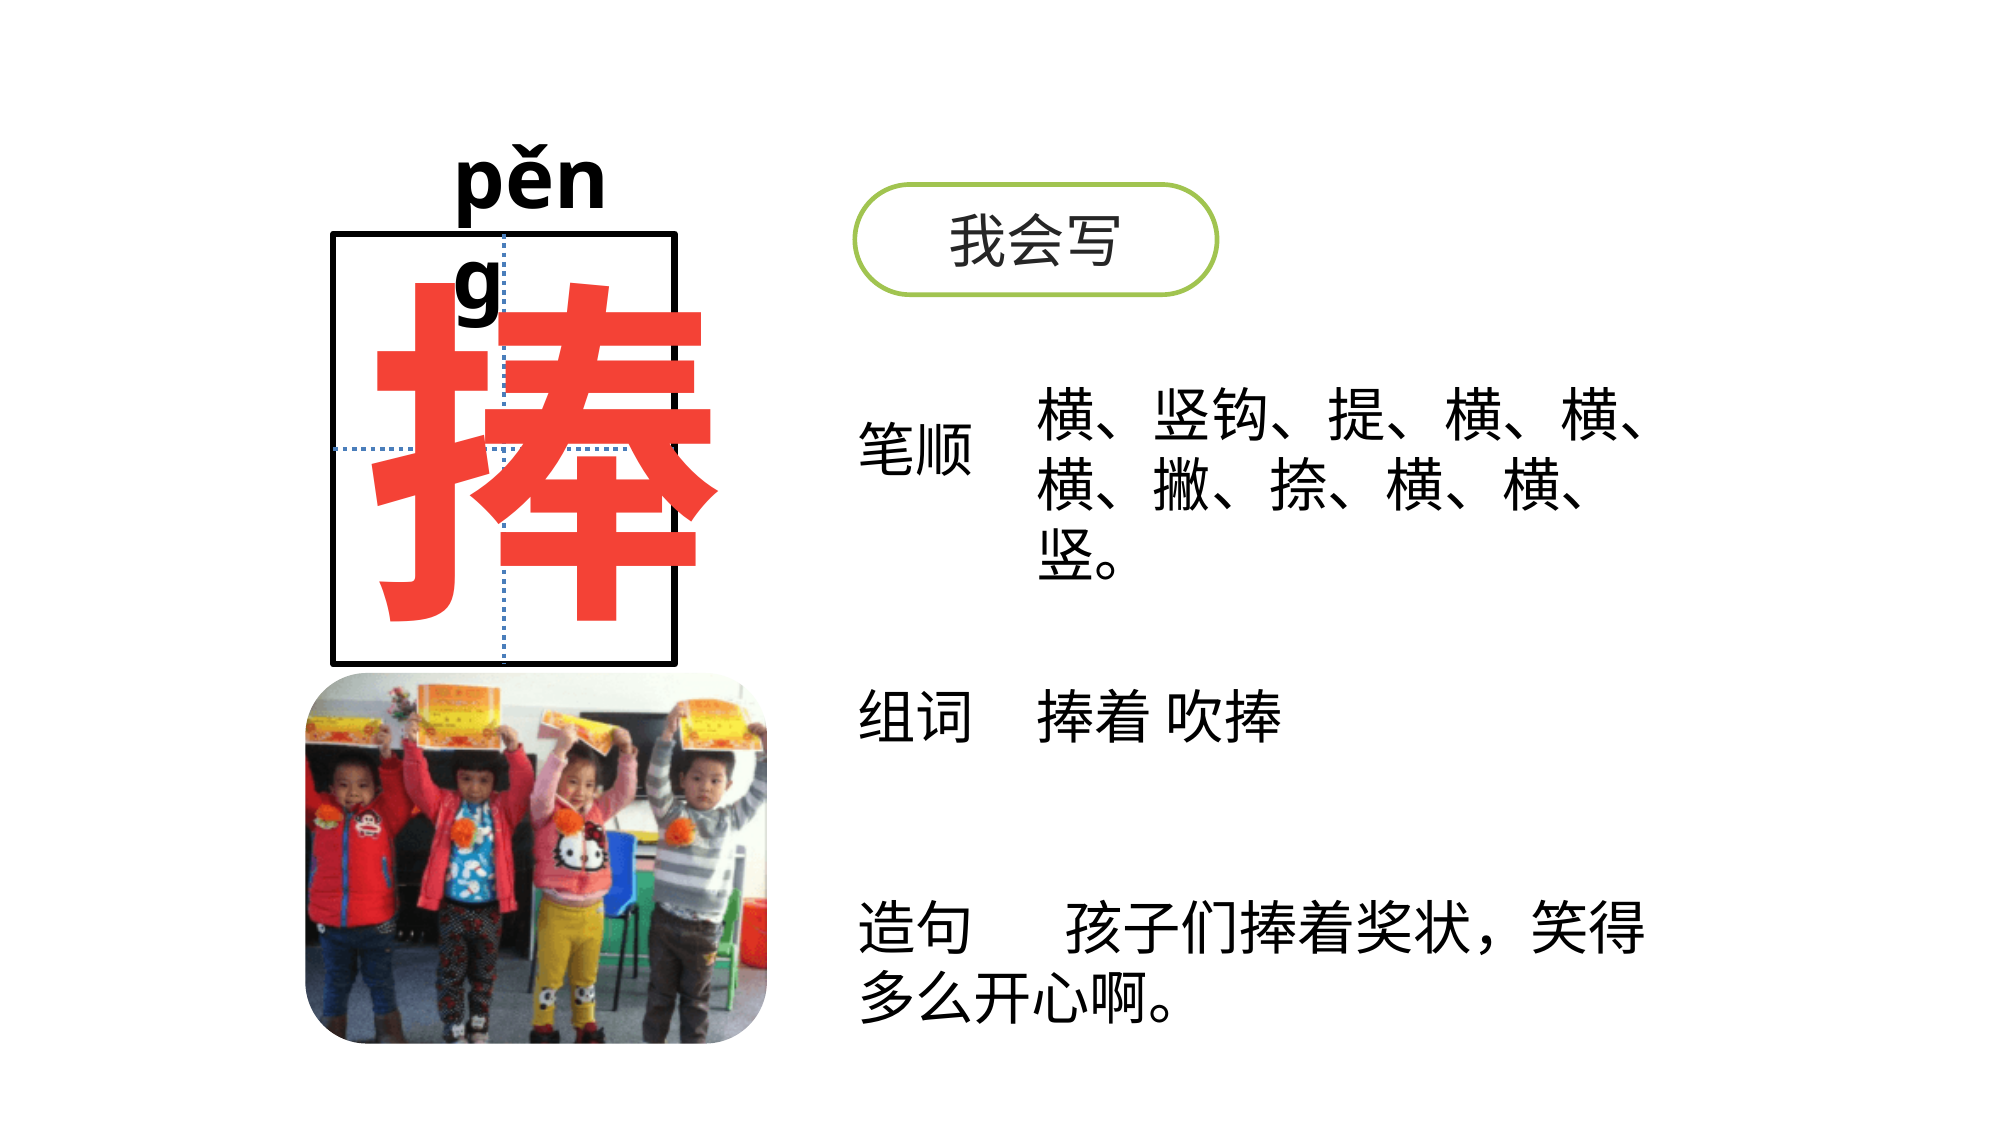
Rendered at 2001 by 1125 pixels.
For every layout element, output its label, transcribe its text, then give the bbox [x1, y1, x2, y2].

text_box 组词 [842, 672, 999, 758]
text_box 横、竖钩、提、横、横、横、撇、捺、横、横、竖。 [1021, 371, 1737, 596]
picture [305, 672, 768, 1044]
text_box 捧着 吹捧 [1021, 672, 1632, 758]
text_box 捧 [349, 221, 756, 669]
text_box 我会写 [852, 182, 1220, 297]
text_box pěng [438, 117, 668, 221]
text_box 造句 孩子们捧着奖状，笑得多么开心啊。 [842, 883, 1716, 1039]
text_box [333, 233, 675, 665]
text_box 笔顺 [842, 406, 999, 491]
